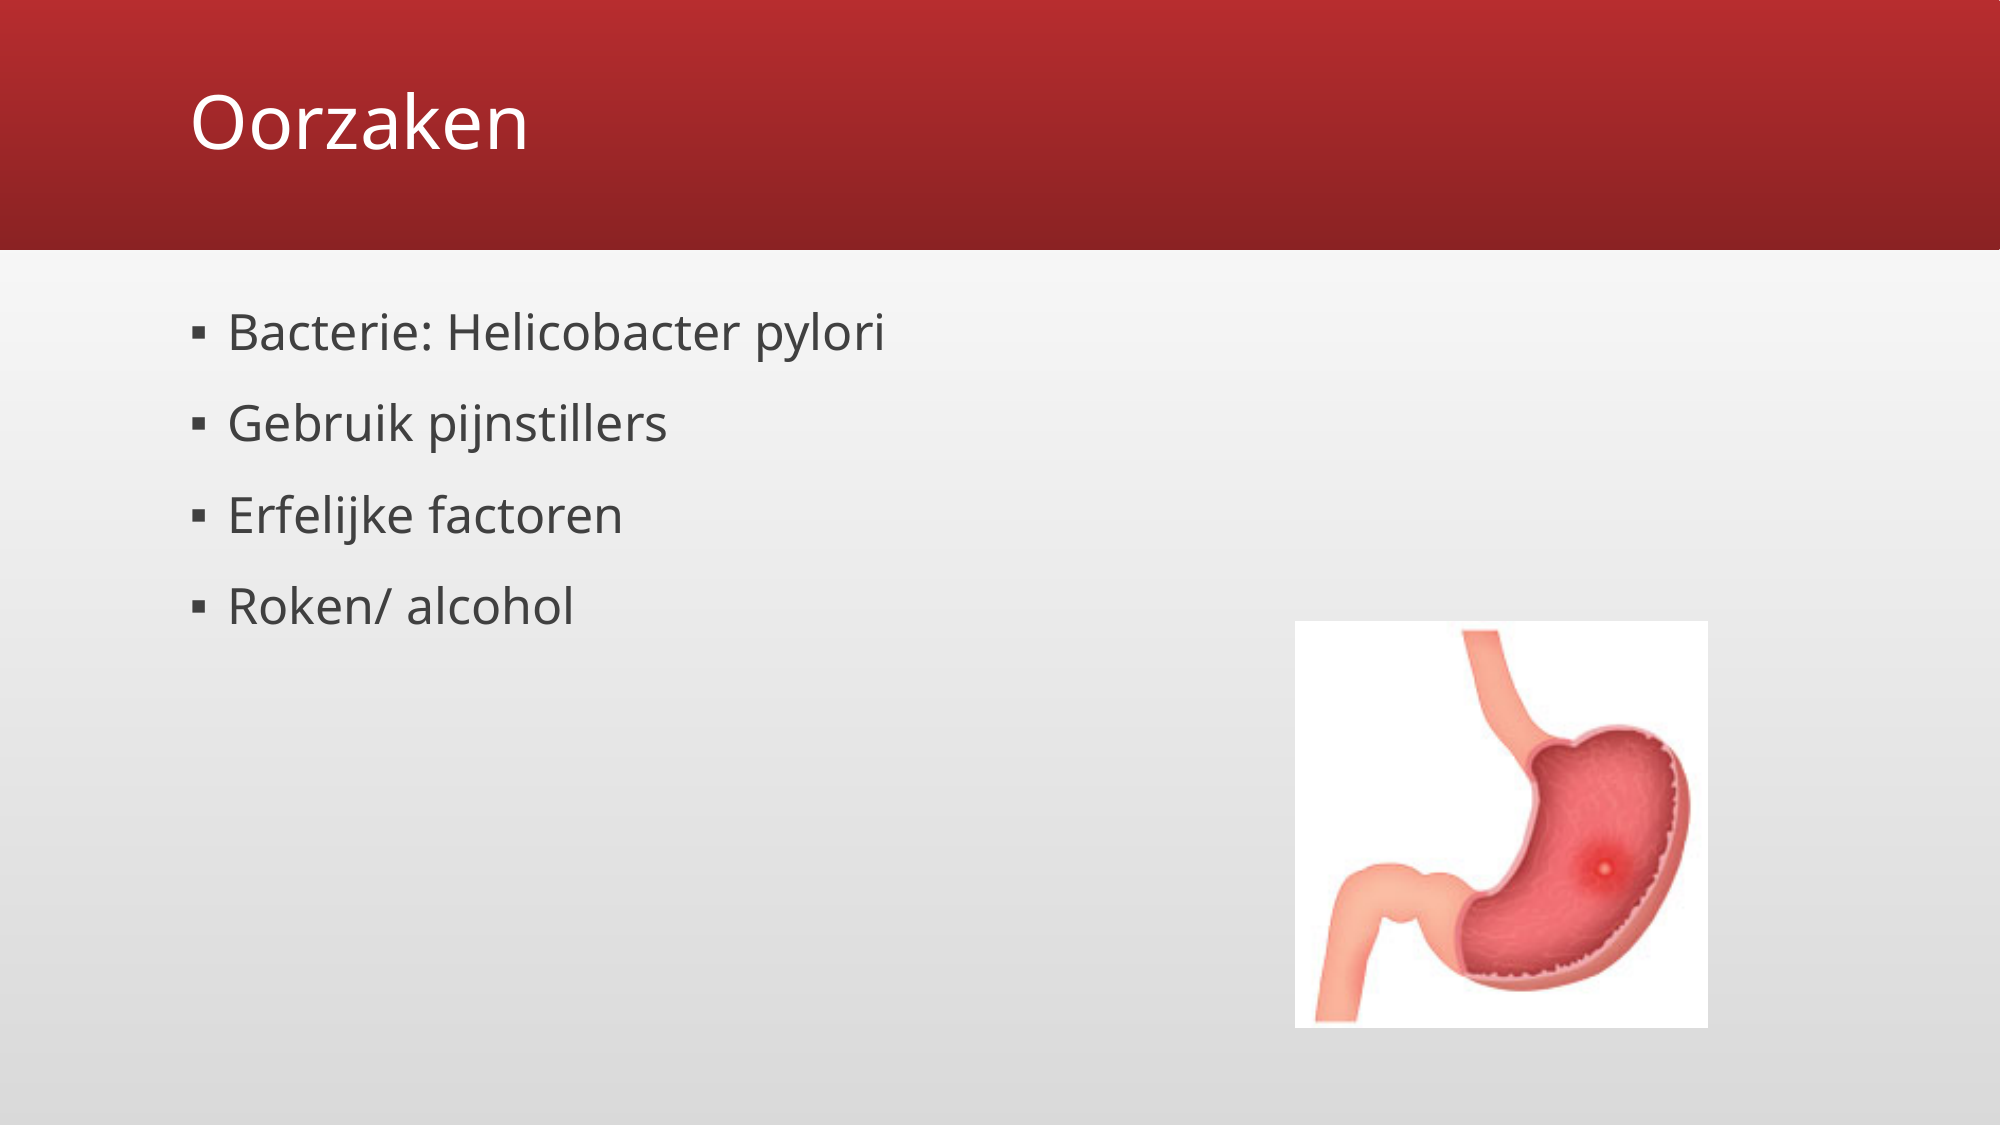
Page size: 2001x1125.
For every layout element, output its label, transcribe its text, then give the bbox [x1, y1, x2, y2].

title Oorzaken [174, 16, 1825, 234]
list Bacterie: Helicobacter pylori Gebruik pijnstillers Erfelijke factoren Roken/ alcohol [174, 299, 963, 1050]
picture [1295, 621, 1708, 1028]
